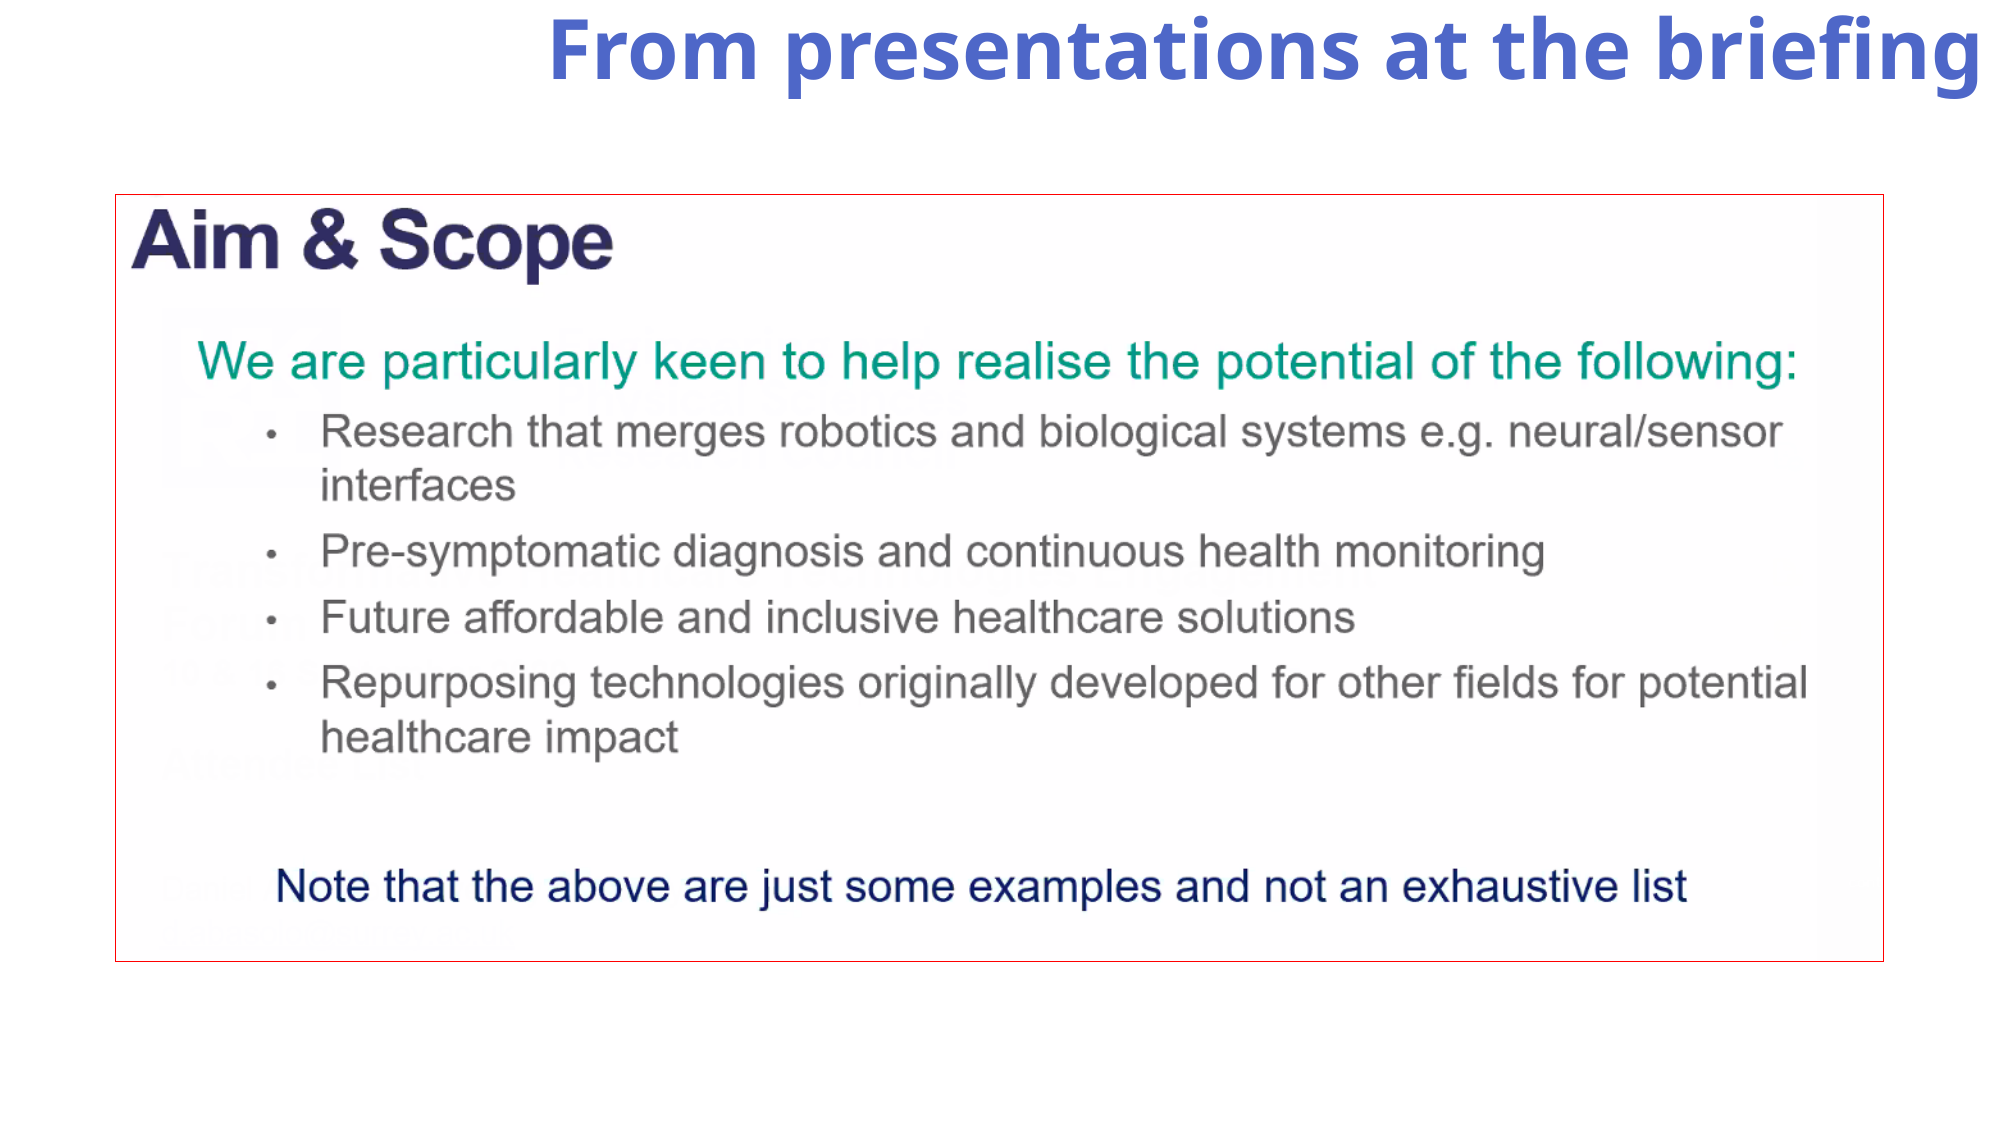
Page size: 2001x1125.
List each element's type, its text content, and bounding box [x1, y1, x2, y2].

picture [115, 194, 1884, 961]
title From presentations at the briefing [0, 0, 2000, 105]
